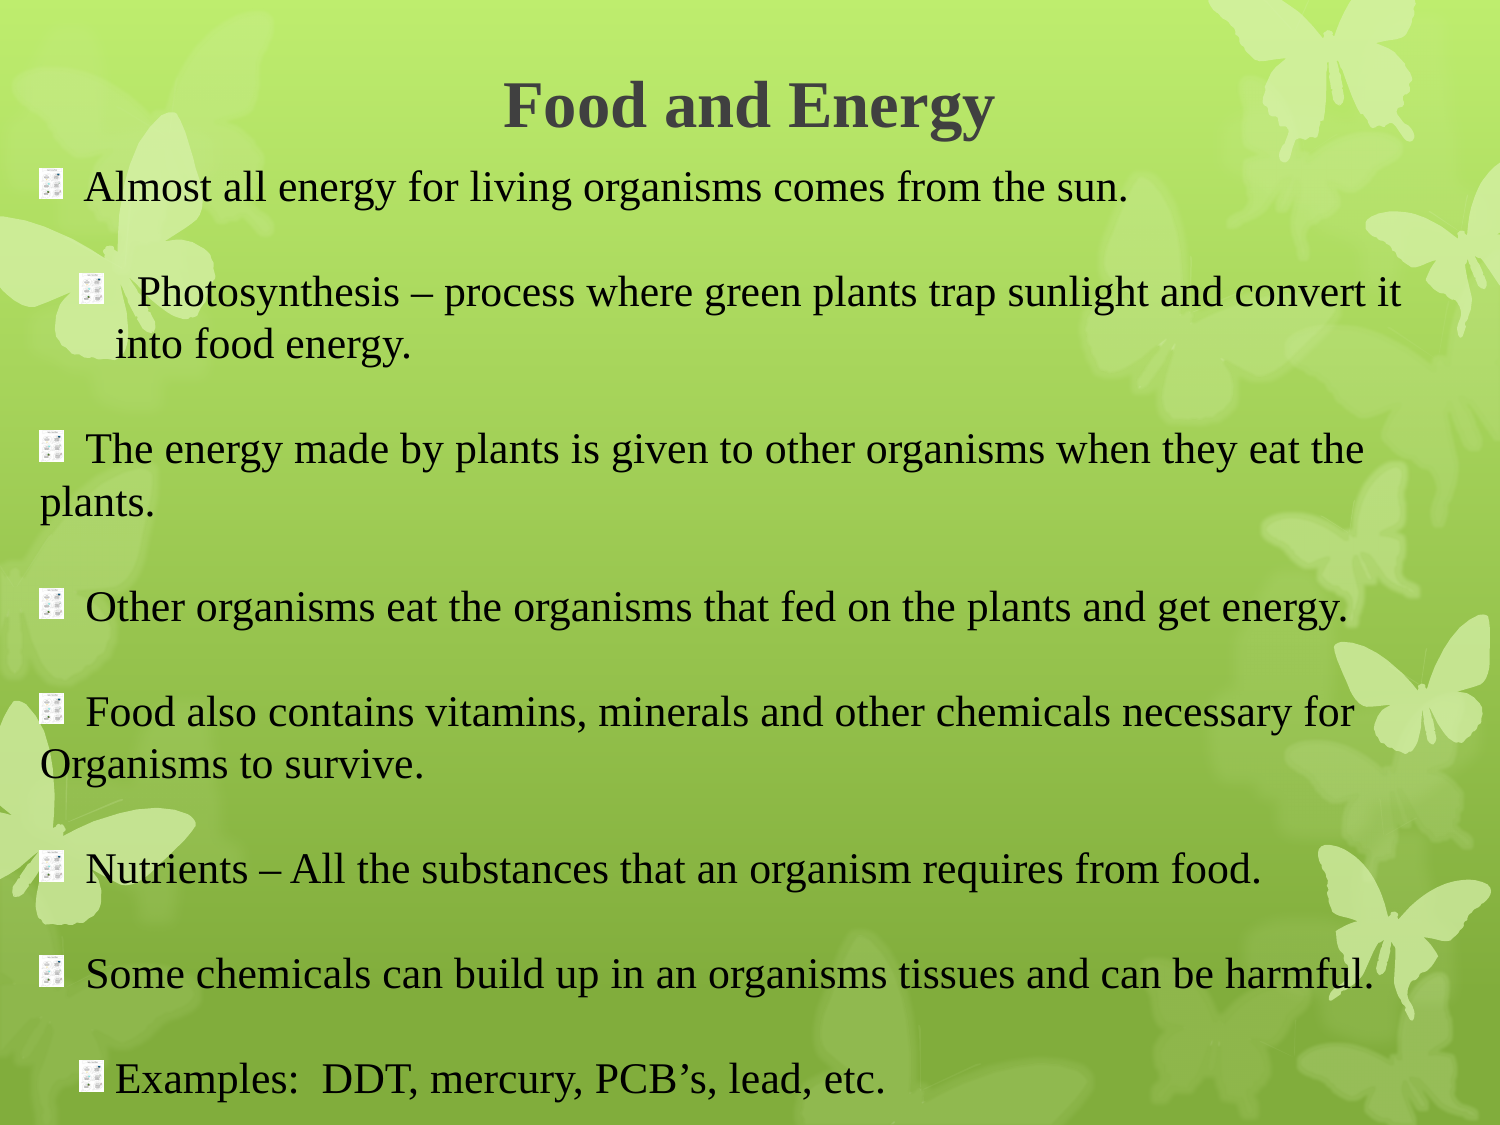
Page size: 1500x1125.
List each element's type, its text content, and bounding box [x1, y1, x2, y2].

picture [39, 430, 64, 462]
title Food and Energy [165, 24, 1335, 149]
picture [39, 693, 64, 724]
picture [79, 1060, 104, 1092]
picture [39, 955, 64, 987]
picture [79, 273, 104, 304]
text_box Almost all energy for living organisms comes from the sun. Photosynthesis – process where green plants trap sunlight and convert it into food energy. The energy made by plants is given to other organisms when they eat the plants. Other organisms eat the organisms that fed on the plants and get energy. Food also contains vitamins, minerals and other chemicals necessary for Organisms to survive. Nutrients – All the substances that an organism requires from food. Some chemicals can build up in an organisms tissues and can be harmful. Examples: DDT, mercury, PCB’s, lead, etc. [24, 149, 1488, 1110]
picture [39, 588, 64, 619]
picture [39, 168, 63, 199]
picture [39, 850, 64, 882]
